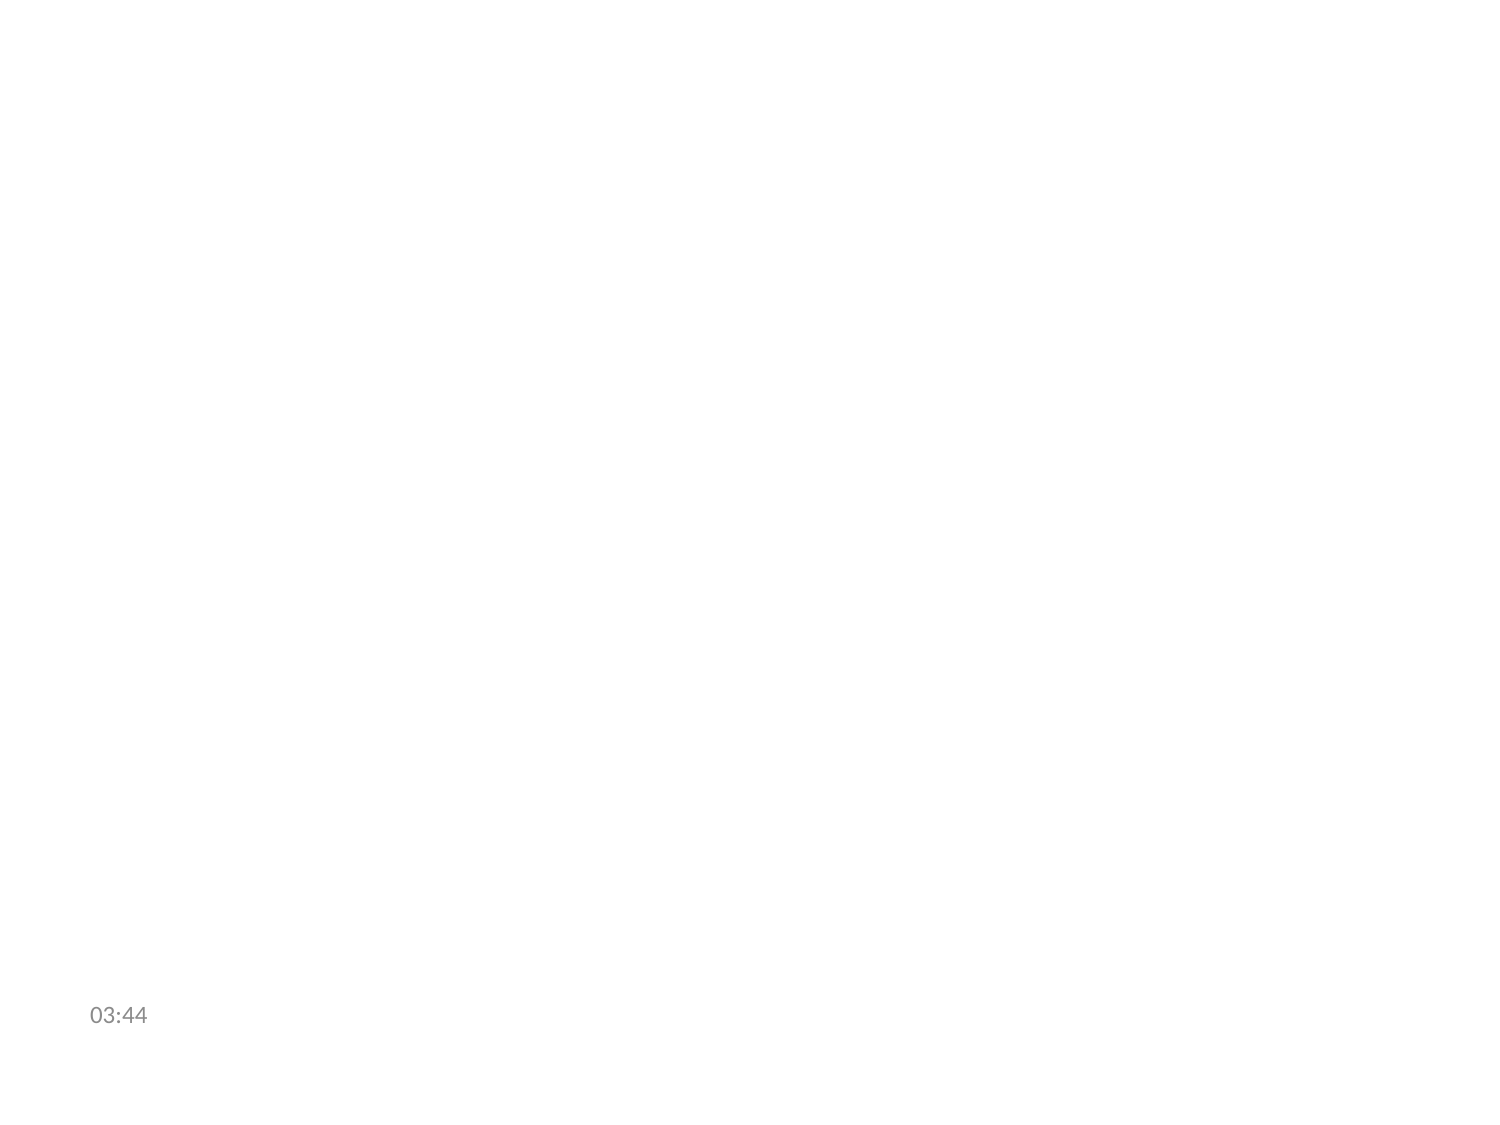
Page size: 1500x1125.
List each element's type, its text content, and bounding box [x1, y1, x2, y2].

text_box 15:35 [75, 983, 425, 1044]
